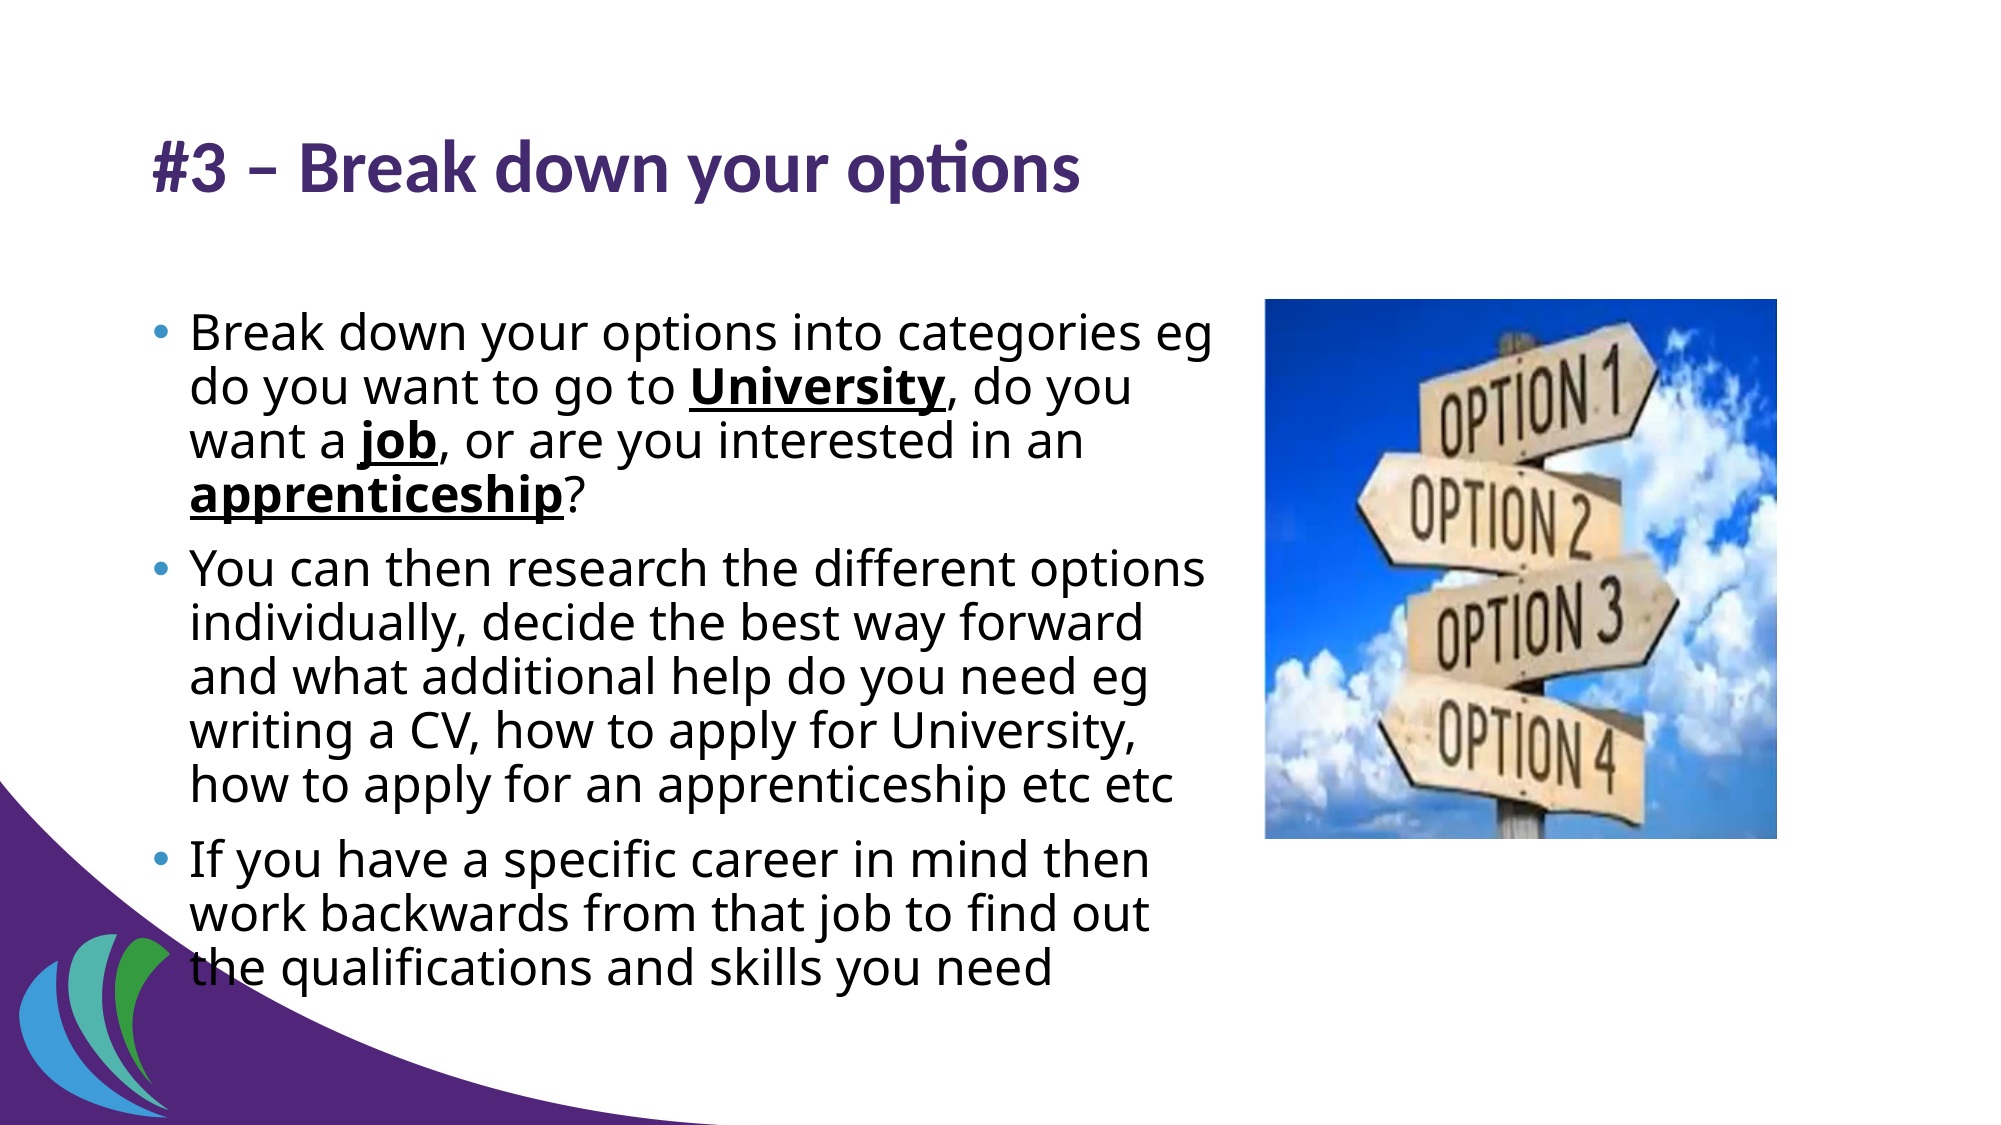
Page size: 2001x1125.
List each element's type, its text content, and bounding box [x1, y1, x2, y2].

picture [0, 1, 2000, 1125]
list Break down your options into categories eg do you want to go to University, do you want a job, or are you interested in an apprenticeship? You can then research the different options individually, decide the best way forward and what additional help do you need eg writing a CV, how to apply for University, how to apply for an apprenticeship etc etc If you have a specific career in mind then work backwards from that job to find out the qualifications and skills you need [137, 299, 1243, 1014]
title #3 – Break down your options [137, 59, 1863, 278]
